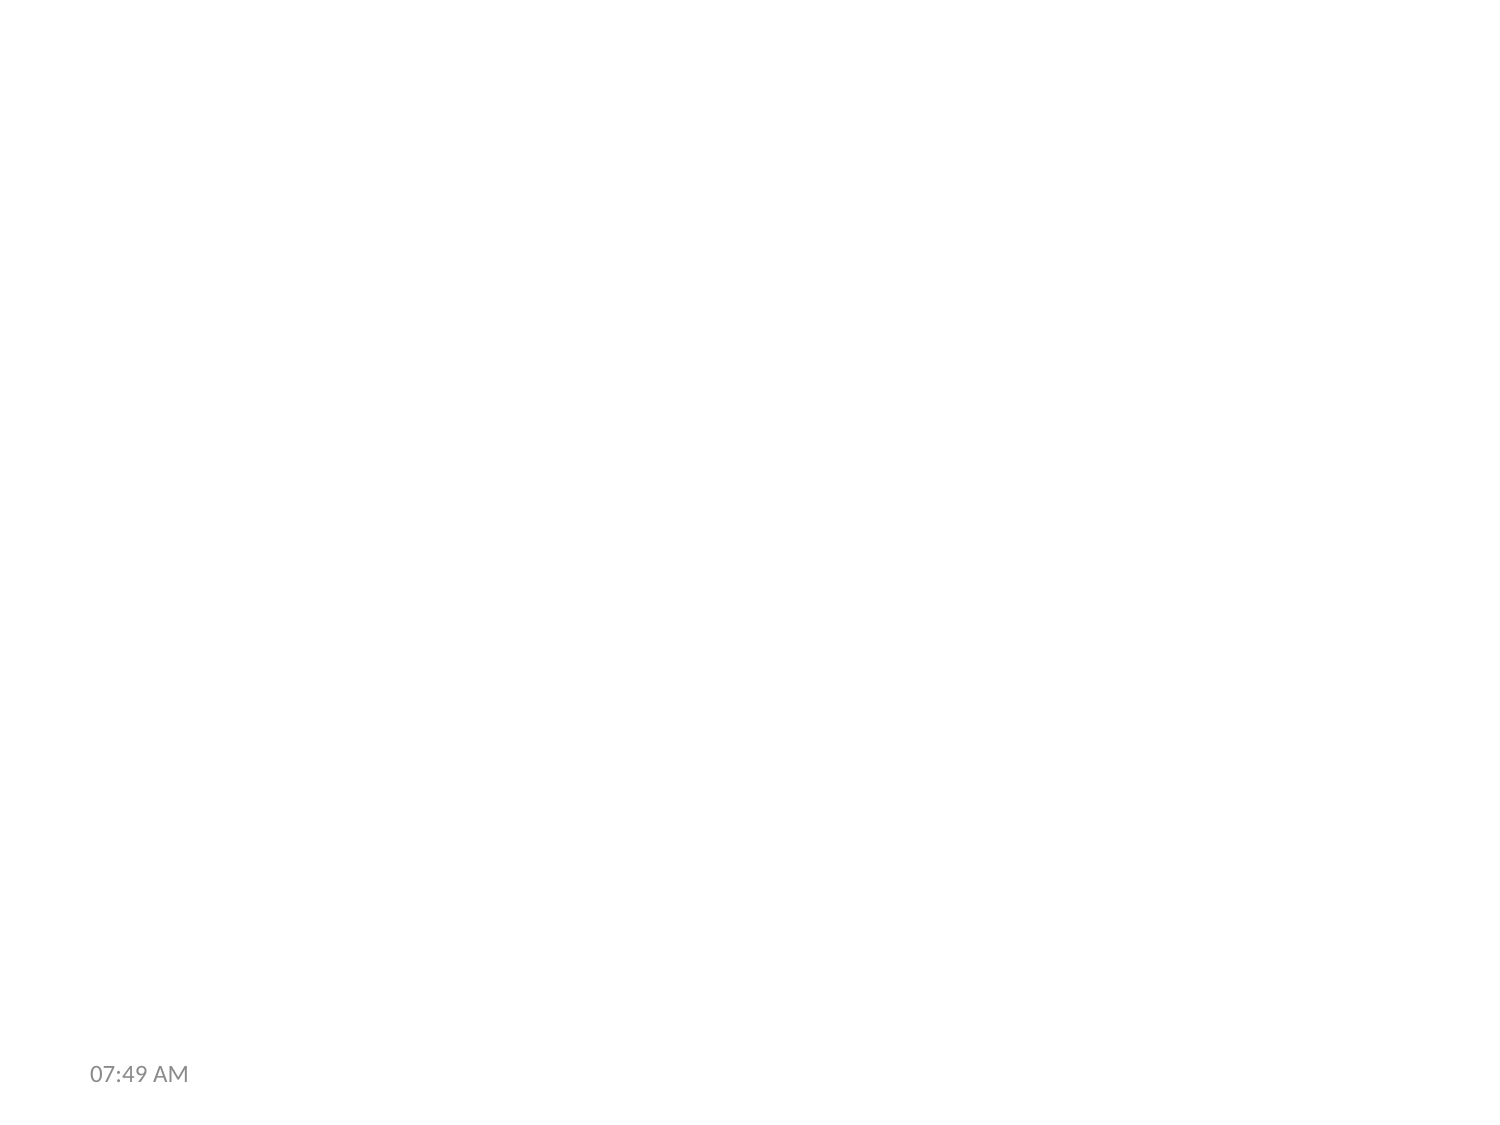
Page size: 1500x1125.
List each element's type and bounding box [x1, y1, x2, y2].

slide_number [75, 1042, 425, 1103]
